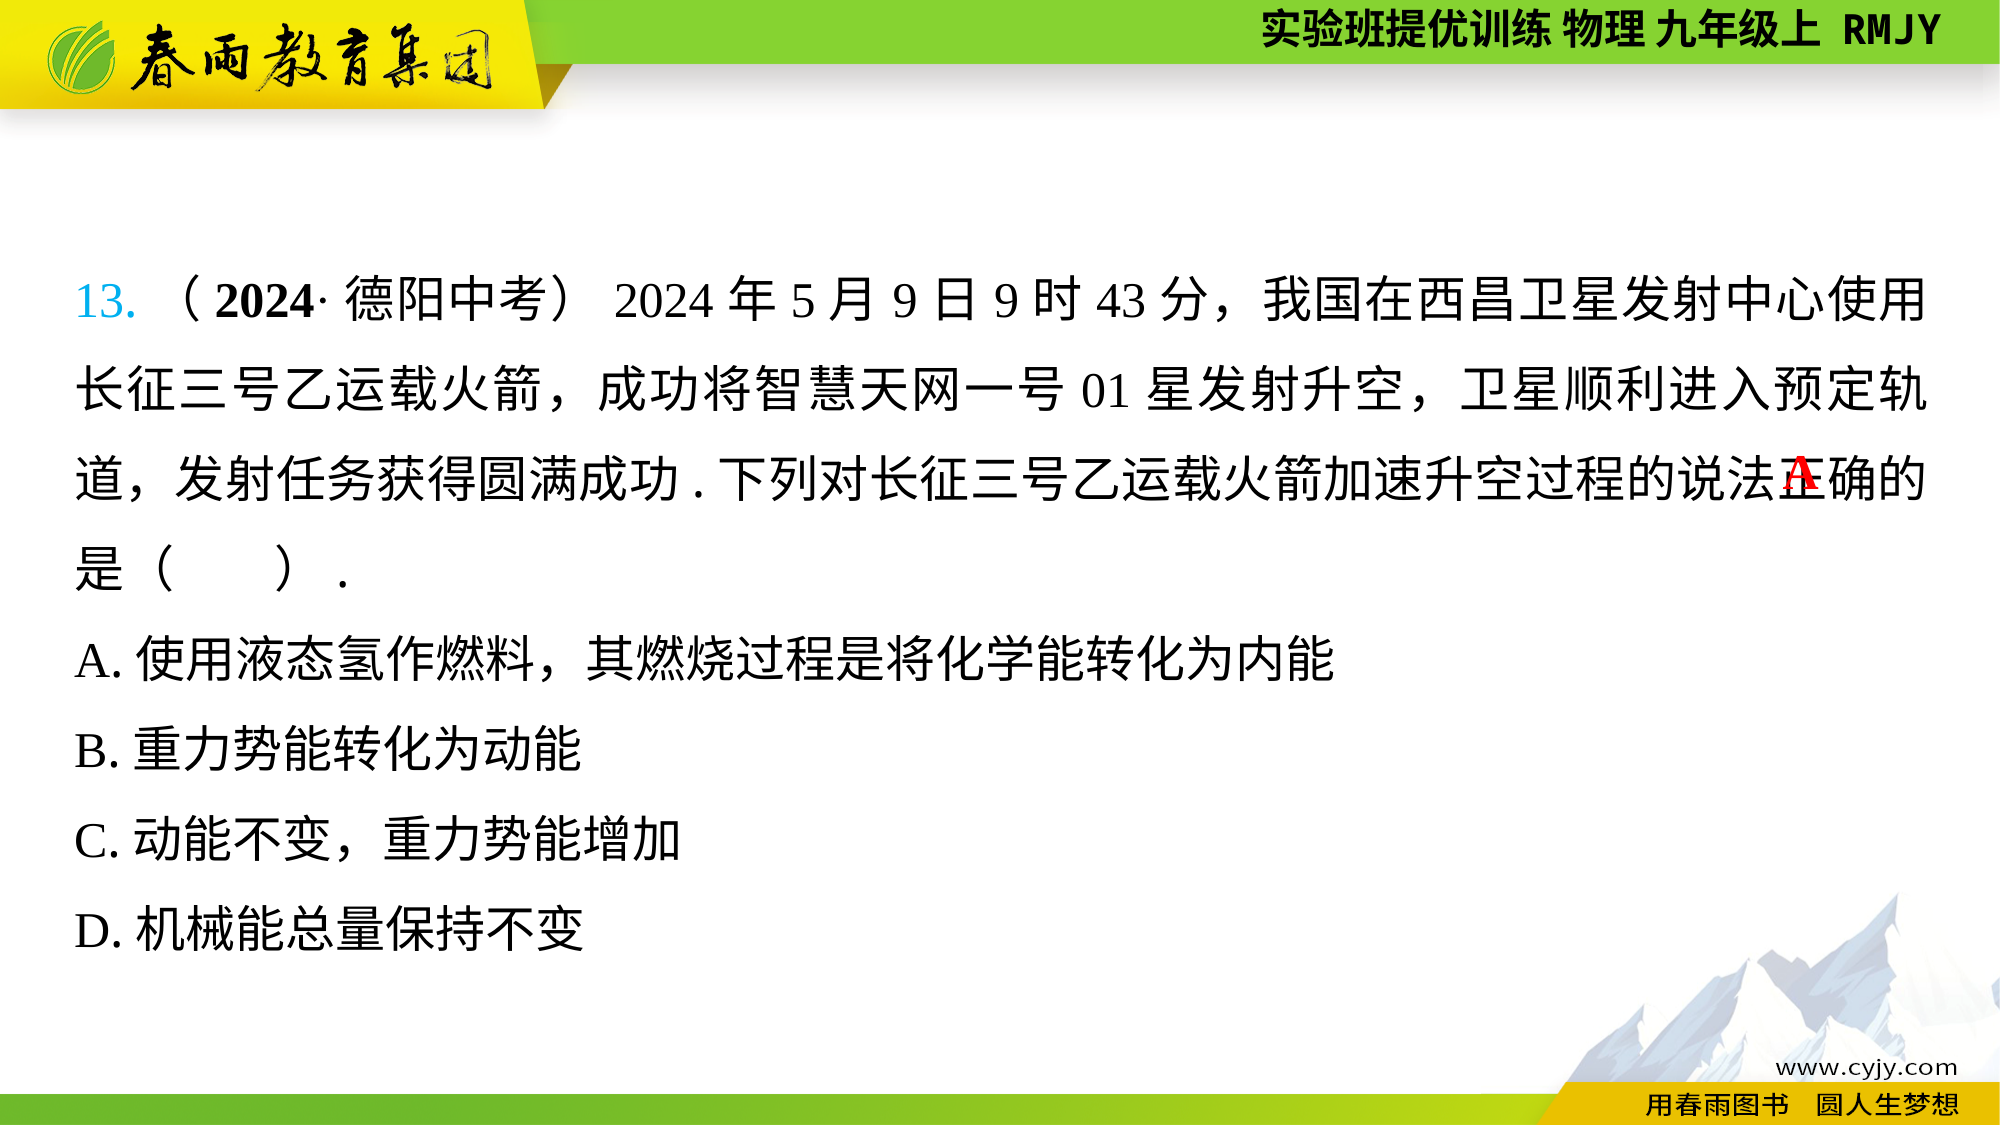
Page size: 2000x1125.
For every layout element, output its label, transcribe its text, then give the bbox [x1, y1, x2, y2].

text_box A [1767, 431, 1834, 507]
picture [0, 0, 2000, 1125]
list 13.（2024·德阳中考）2024年5月9日9时43分，我国在西昌卫星发射中心使用长征三号乙运载火箭，成功将智慧天网一号01星发射升空，卫星顺利进入预定轨道，发射任务获得圆满成功.下列对长征三号乙运载火箭加速升空过程的说法正确的是（ ）. A.使用液态氢作燃料，其燃烧过程是将化学能转化为内能 B.重力势能转化为动能 C.动能不变，重力势能增加 D.机械能总量保持不变 [59, 229, 1944, 870]
